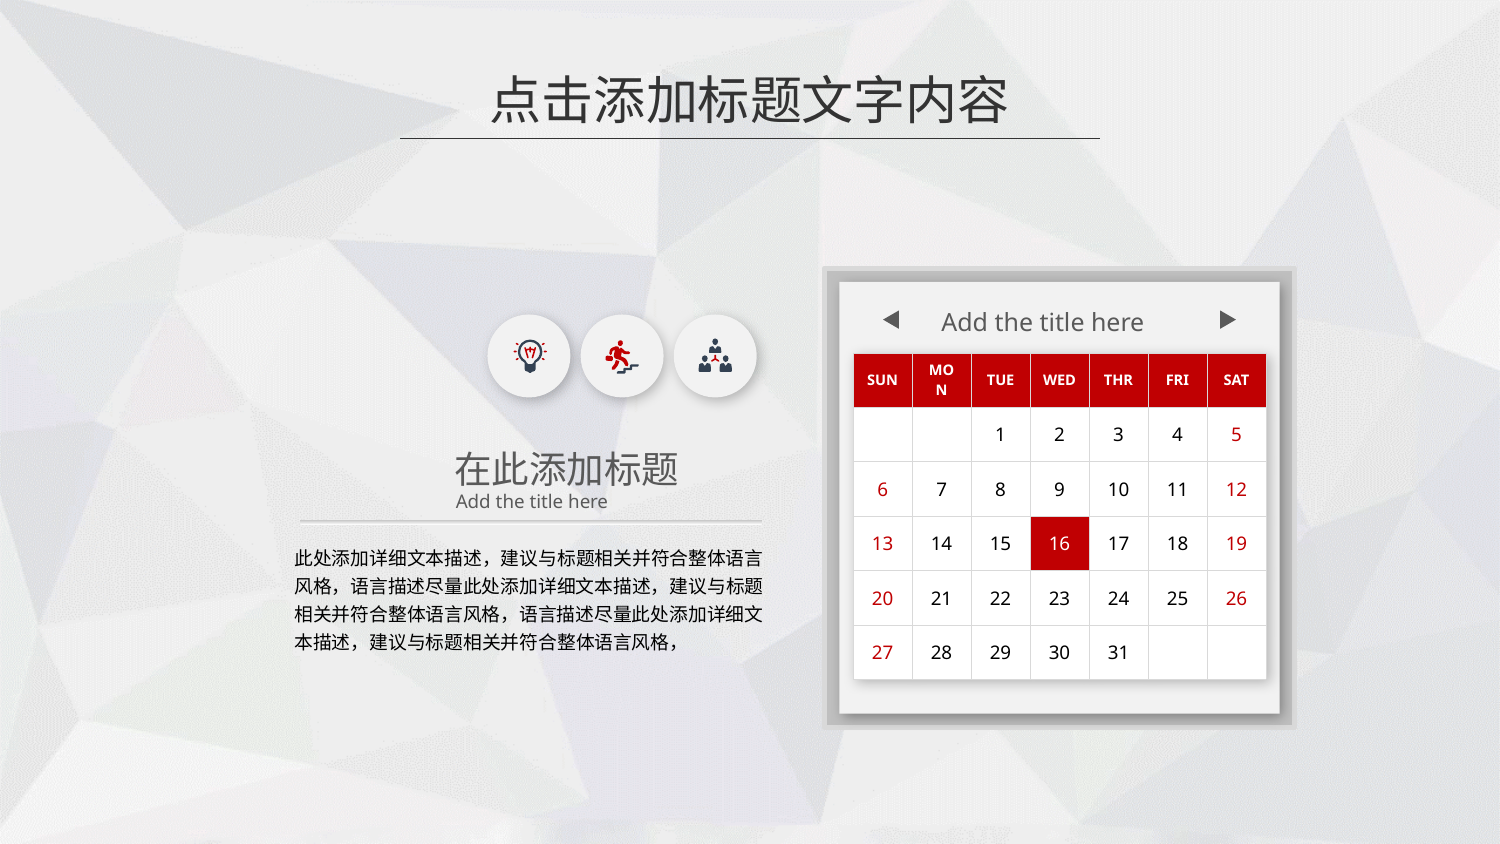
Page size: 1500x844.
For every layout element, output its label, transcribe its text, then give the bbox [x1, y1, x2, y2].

text_box [485, 312, 573, 400]
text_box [824, 267, 1295, 728]
text_box [297, 517, 436, 527]
text_box [671, 312, 759, 400]
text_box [698, 338, 733, 373]
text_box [605, 339, 640, 374]
text_box [578, 312, 666, 400]
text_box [439, 438, 765, 521]
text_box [882, 299, 1237, 346]
text_box 此处添加详细文本描述，建议与标题相关并符合整体语言风格，语言描述尽量此处添加详细文本描述，建议与标题相关并符合整体语言风格，语言描述尽量此处添加详细文本描述，建议与标题相关并符合整体语言风格， [279, 533, 781, 661]
picture [0, 0, 1500, 844]
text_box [513, 339, 548, 374]
text_box 点击添加标题文字内容 [472, 60, 1028, 137]
